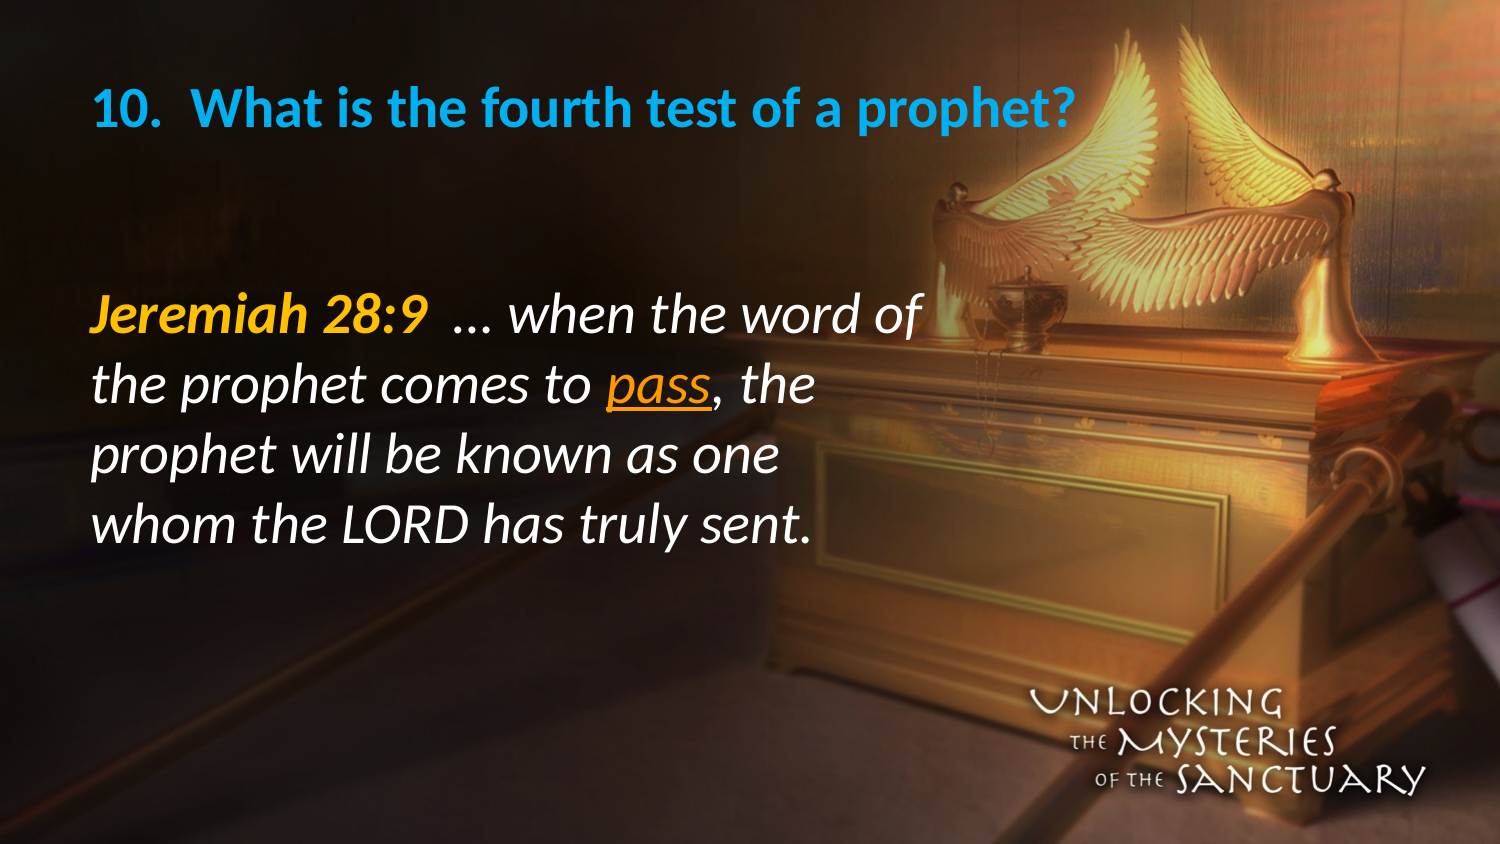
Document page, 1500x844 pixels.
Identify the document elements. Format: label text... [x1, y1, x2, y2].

title 10. What is the fourth test of a prophet? [75, 33, 1425, 175]
list Jeremiah 28:9 … when the word of the prophet comes to pass, the prophet will be known as one whom the LORD has truly sent. [75, 267, 954, 754]
picture [0, 0, 1500, 844]
